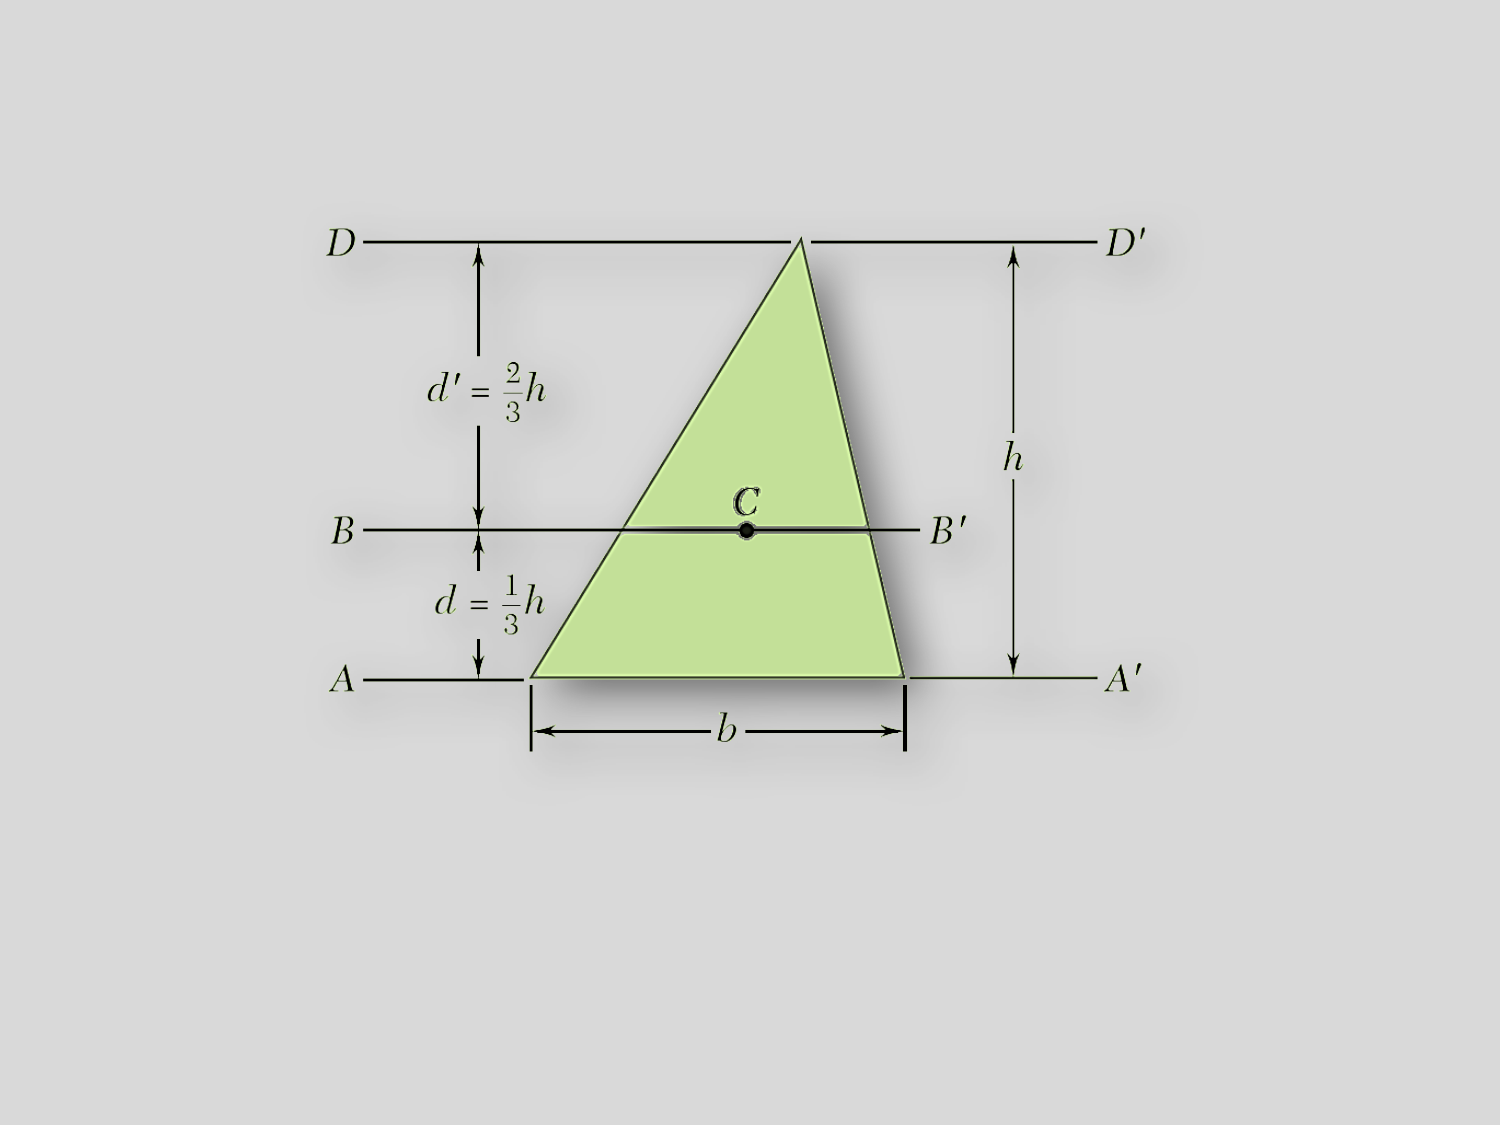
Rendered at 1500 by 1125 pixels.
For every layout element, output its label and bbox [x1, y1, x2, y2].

picture [269, 189, 1158, 767]
